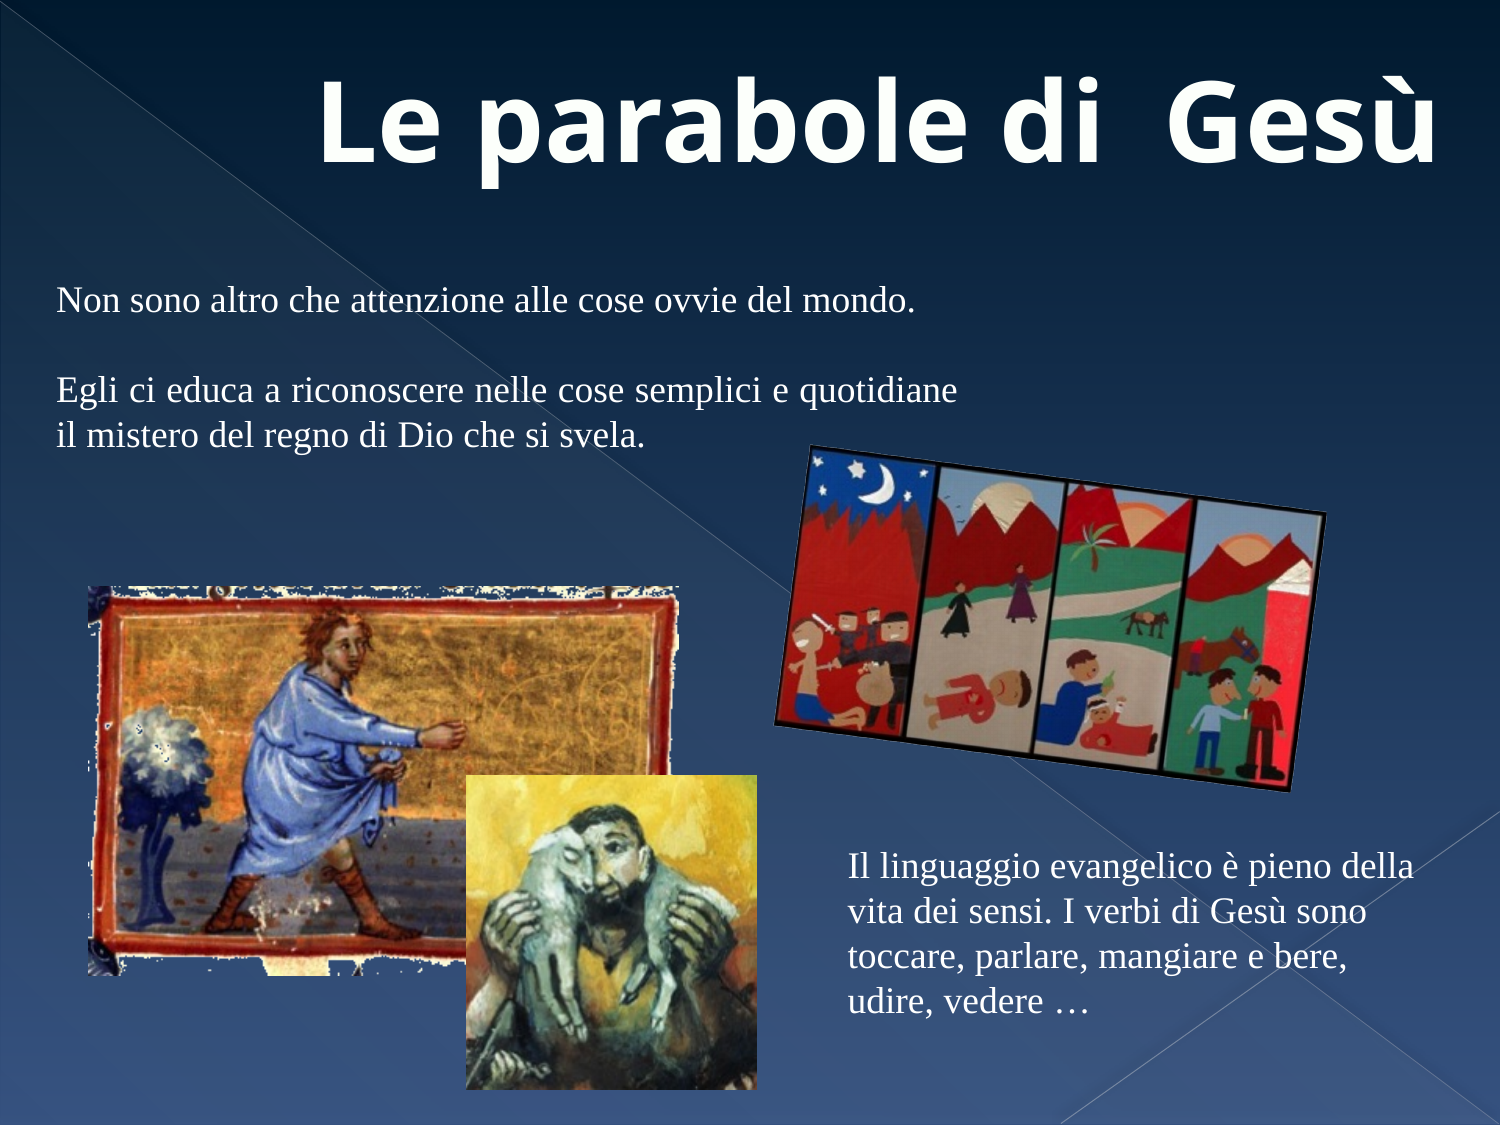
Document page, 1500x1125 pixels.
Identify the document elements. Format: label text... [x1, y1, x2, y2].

text_box Le parabole di Gesù [299, 42, 1458, 193]
picture [774, 445, 1326, 792]
text_box Non sono altro che attenzione alle cose ovvie del mondo. Egli ci educa a riconoscere nelle cose semplici e quotidiane il mistero del regno di Dio che si svela. [41, 267, 975, 462]
picture [88, 585, 758, 1090]
text_box Il linguaggio evangelico è pieno della vita dei sensi. I verbi di Gesù sono toccare, parlare, mangiare e bere, udire, vedere … [832, 834, 1459, 1029]
